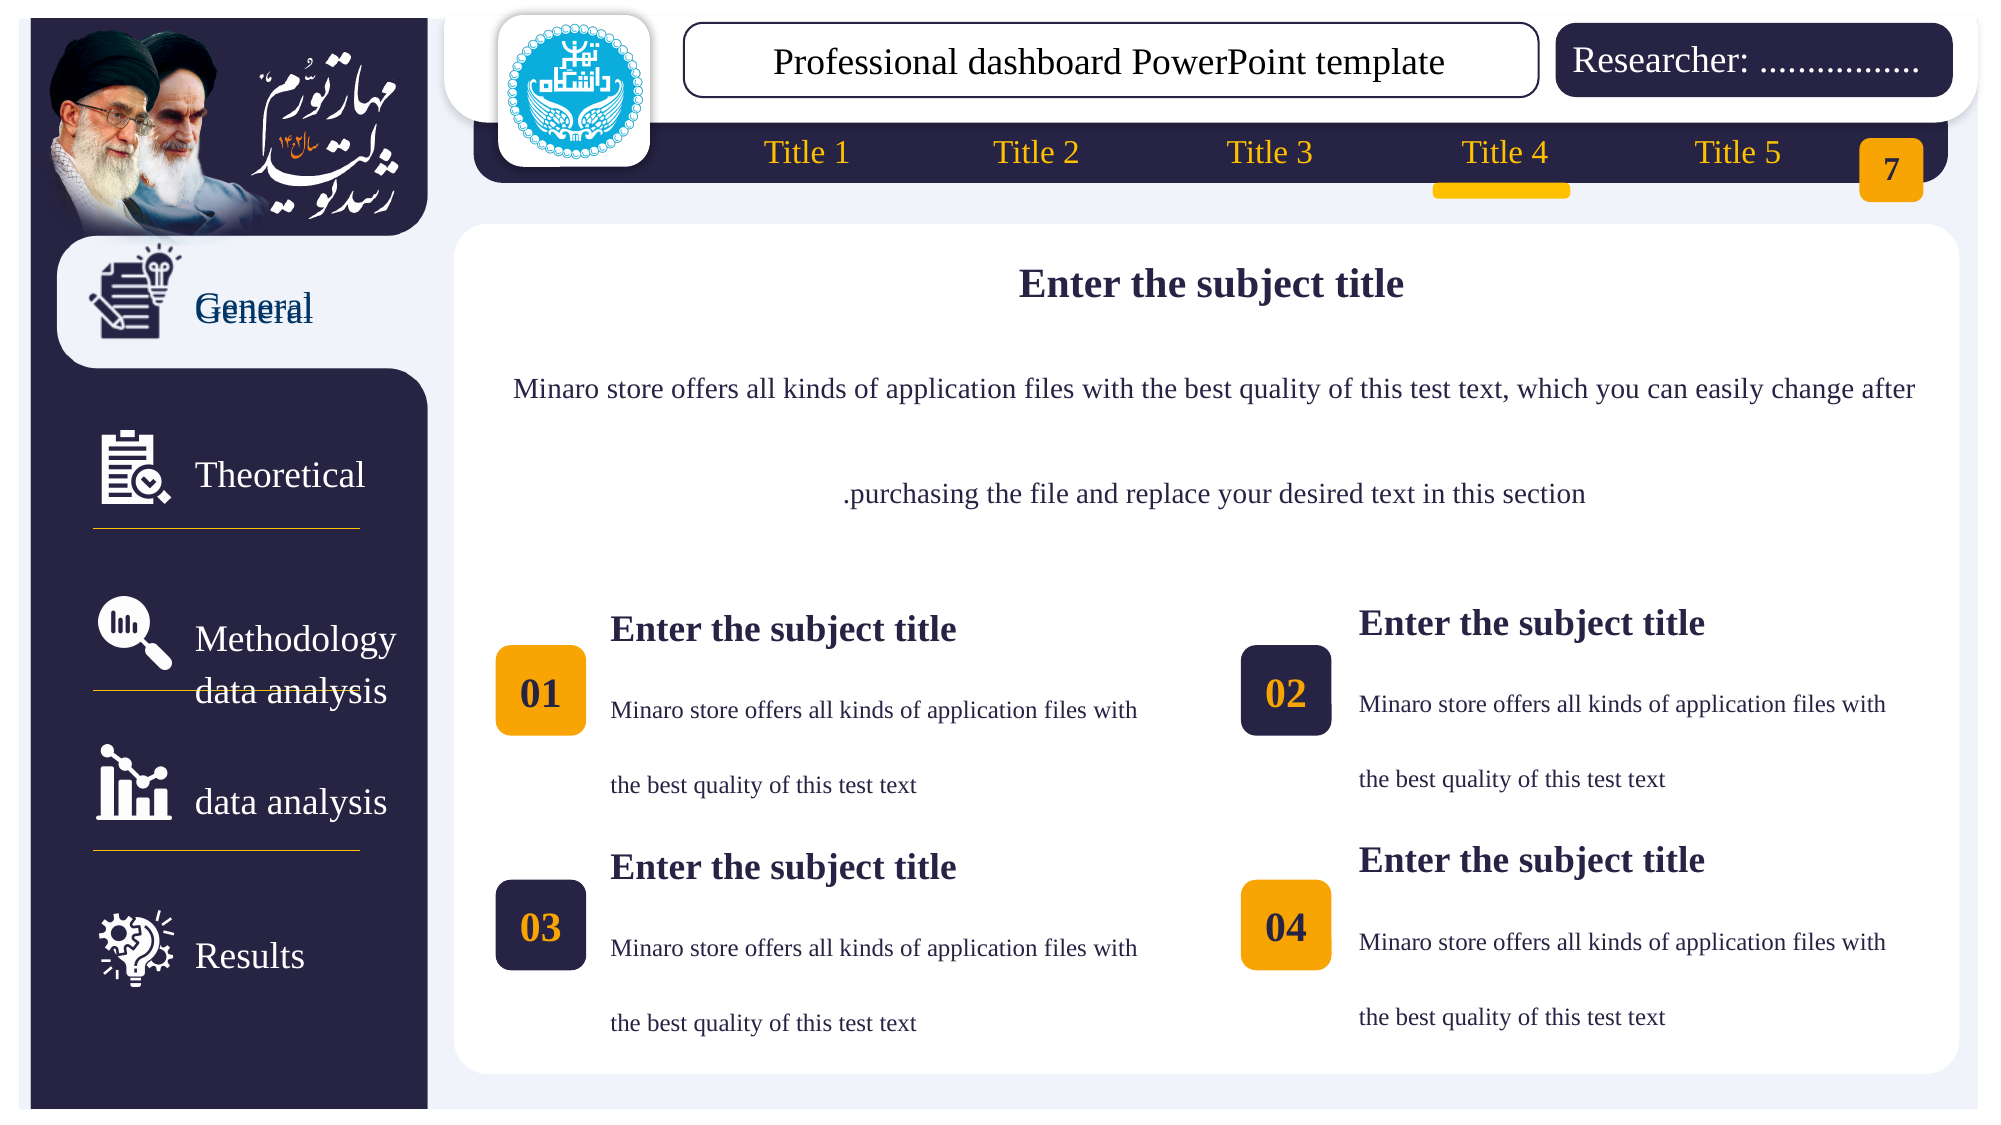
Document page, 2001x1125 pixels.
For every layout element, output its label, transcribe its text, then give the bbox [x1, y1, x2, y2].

text_box 03 [494, 878, 588, 972]
text_box Title 2 [936, 123, 1137, 178]
text_box Title 4 [1412, 123, 1598, 178]
text_box Enter the subject title Minaro store offers all kinds of application files with the best quality of this test text [1344, 590, 1926, 800]
text_box Title 1 [706, 123, 908, 178]
text_box 04 [1239, 878, 1333, 972]
text_box 02 [1239, 644, 1333, 737]
text_box Enter the subject title [460, 248, 1964, 314]
text_box Enter the subject title Minaro store offers all kinds of application files with the best quality of this test text [595, 834, 1177, 1044]
picture [506, 22, 644, 160]
text_box 01 [494, 644, 588, 737]
text_box 7 [1857, 139, 1927, 195]
text_box Title 5 [1645, 123, 1831, 178]
picture [363, 651, 374, 658]
picture [30, 18, 442, 1109]
text_box [452, 222, 1961, 1076]
picture [364, 635, 372, 644]
text_box data analysis [180, 658, 452, 719]
text_box Title 3 [1177, 123, 1363, 178]
text_box [497, 13, 651, 168]
text_box General [180, 273, 452, 334]
text_box Professional dashboard PowerPoint template [685, 29, 1534, 89]
text_box [1431, 181, 1572, 200]
text_box Minaro store offers all kinds of application files with the best quality of this test text, which you can easily change after purchasing the file and replace your desired text in this section. [479, 292, 1951, 517]
text_box Researcher: ................. [1557, 27, 1958, 88]
text_box Enter the subject title Minaro store offers all kinds of application files with the best quality of this test text [595, 596, 1177, 806]
text_box Enter the subject title Minaro store offers all kinds of application files with the best quality of this test text [1344, 827, 1926, 1038]
